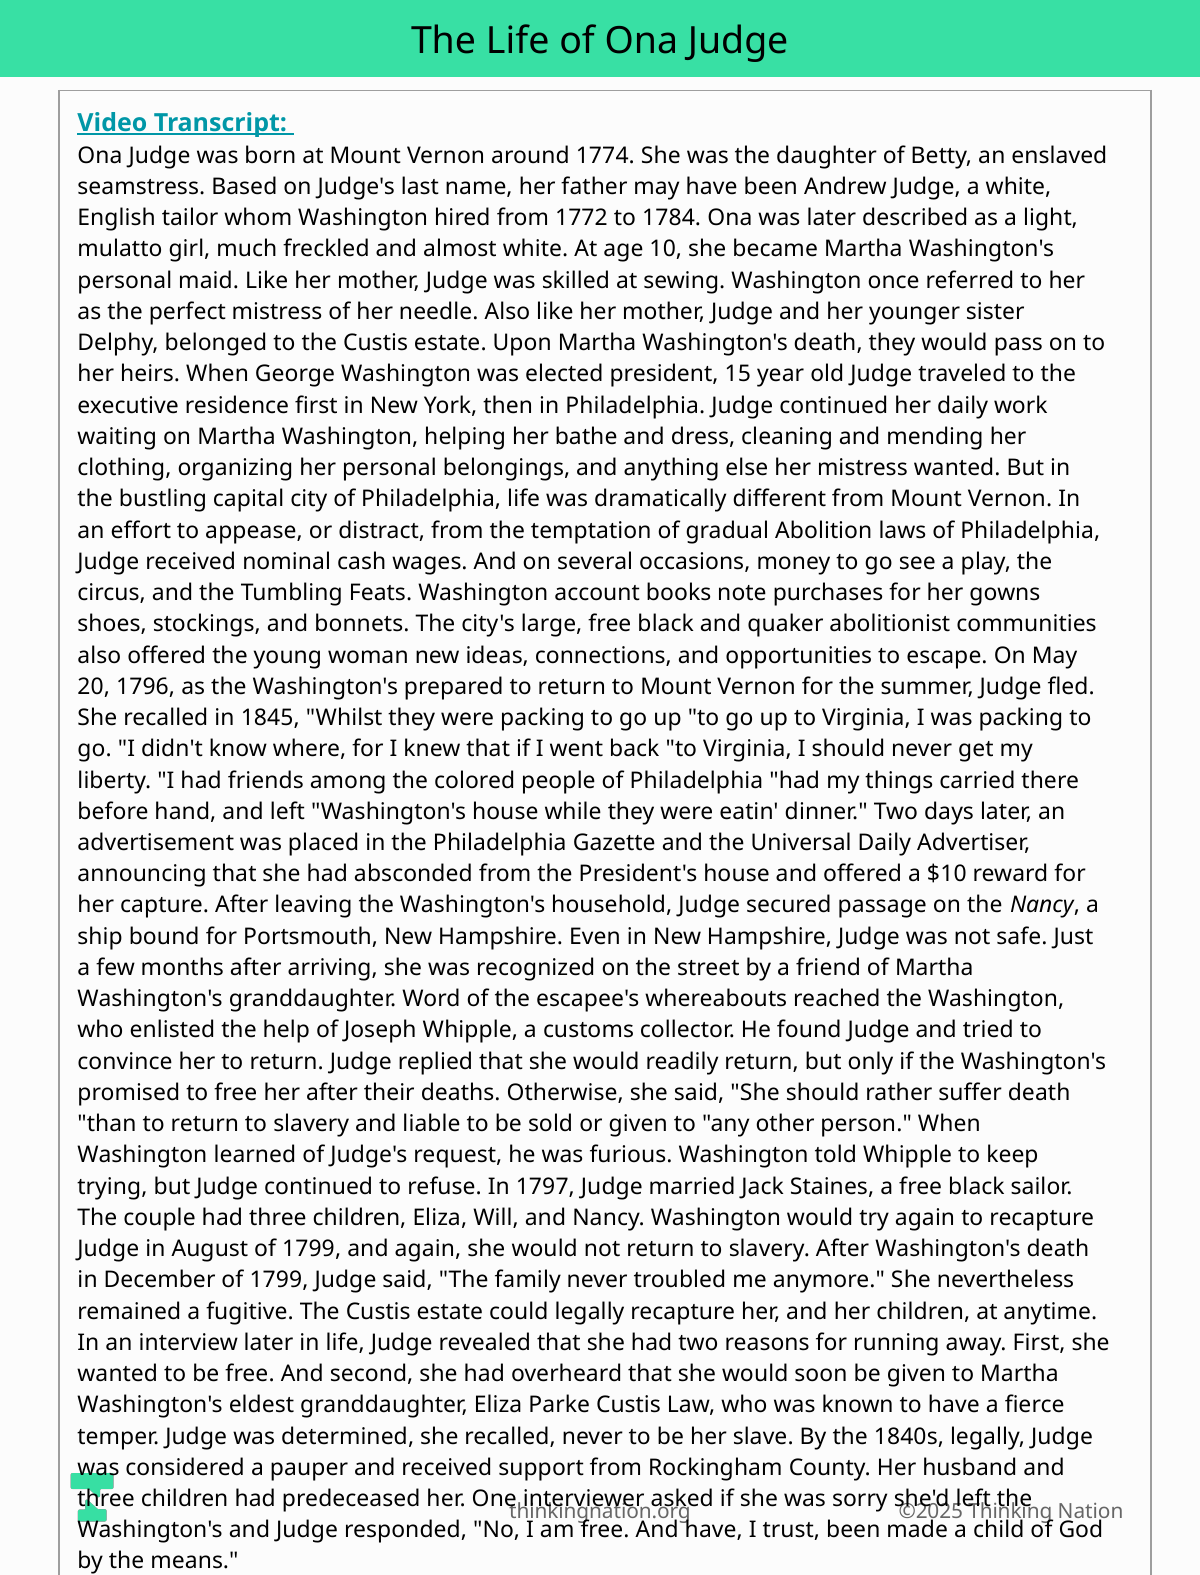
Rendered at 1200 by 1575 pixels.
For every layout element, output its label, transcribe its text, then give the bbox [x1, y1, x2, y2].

picture [58, 1463, 126, 1531]
text_box The Life of Ona Judge [0, 0, 1200, 77]
table_header Video Transcript: Ona Judge was born at Mount Vernon around 1774. She was the daughter of Betty, an enslaved seamstress. Based on Judge's last name, her father may have been Andrew Judge, a white, English tailor whom Washington hired from 1772 to 1784. Ona was later described as a light, mulatto girl, much freckled and almost white. At age 10, she became Martha Washington's personal maid. Like her mother, Judge was skilled at sewing. Washington once referred to her as the perfect mistress of her needle. Also like her mother, Judge and her younger sister Delphy, belonged to the Custis estate. Upon Martha Washington's death, they would pass on to her heirs. When George Washington was elected president, 15 year old Judge traveled to the executive residence first in New York, then in Philadelphia. Judge continued her daily work waiting on Martha Washington, helping her bathe and dress, cleaning and mending her clothing, organizing her personal belongings, and anything else her mistress wanted. But in the bustling capital city of Philadelphia, life was dramatically different from Mount Vernon. In an effort to appease, or distract, from the temptation of gradual Abolition laws of Philadelphia, Judge received nominal cash wages. And on several occasions, money to go see a play, the circus, and the Tumbling Feats. Washington account books note purchases for her gowns shoes, stockings, and bonnets. The city's large, free black and quaker abolitionist communities also offered the young woman new ideas, connections, and opportunities to escape. On May 20, 1796, as the Washington's prepared to return to Mount Vernon for the summer, Judge fled. She recalled in 1845, "Whilst they were packing to go up "to go up to Virginia, I was packing to go. "I didn't know where, for I knew that if I went back "to Virginia, I should never get my liberty. "I had friends among the colored people of Philadelphia "had my things carried there before hand, and left "Washington's house while they were eatin' dinner." Two days later, an advertisement was placed in the Philadelphia Gazette and the Universal Daily Advertiser, announcing that she had absconded from the President's house and offered a $10 reward for her capture. After leaving the Washington's household, Judge secured passage on the Nancy, a ship bound for Portsmouth, New Hampshire. Even in New Hampshire, Judge was not safe. Just a few months after arriving, she was recognized on the street by a friend of Martha Washington's granddaughter. Word of the escapee's whereabouts reached the Washington, who enlisted the help of Joseph Whipple, a customs collector. He found Judge and tried to convince her to return. Judge replied that she would readily return, but only if the Washington's promised to free her after their deaths. Otherwise, she said, "She should rather suffer death "than to return to slavery and liable to be sold or given to "any other person." When Washington learned of Judge's request, he was furious. Washington told Whipple to keep trying, but Judge continued to refuse. In 1797, Judge married Jack Staines, a free black sailor. The couple had three children, Eliza, Will, and Nancy. Washington would try again to recapture Judge in August of 1799, and again, she would not return to slavery. After Washington's death in December of 1799, Judge said, "The family never troubled me anymore." She nevertheless remained a fugitive. The Custis estate could legally recapture her, and her children, at anytime. In an interview later in life, Judge revealed that she had two reasons for running away. First, she wanted to be free. And second, she had overheard that she would soon be given to Martha Washington's eldest granddaughter, Eliza Parke Custis Law, who was known to have a fierce temper. Judge was determined, she recalled, never to be her slave. By the 1840s, legally, Judge was considered a pauper and received support from Rockingham County. Her husband and three children had predeceased her. One interviewer asked if she was sorry she'd left the Washington's and Judge responded, "No, I am free. And have, I trust, been made a child of God by the means." [60, 91, 1150, 1575]
